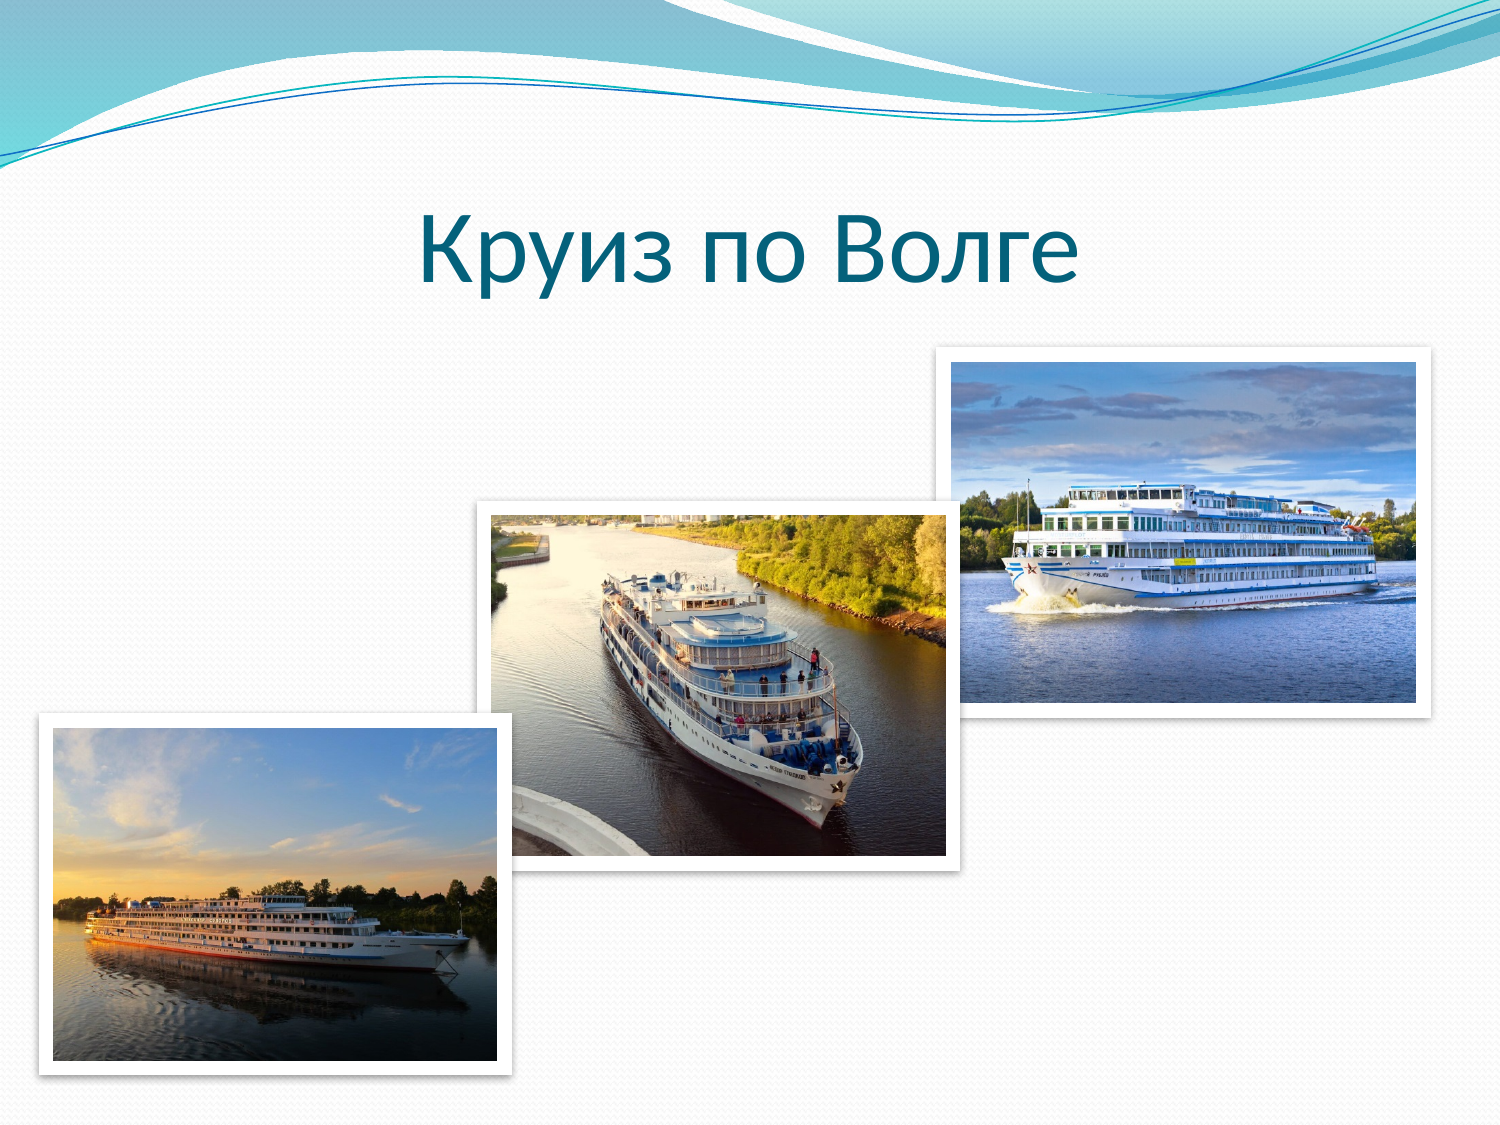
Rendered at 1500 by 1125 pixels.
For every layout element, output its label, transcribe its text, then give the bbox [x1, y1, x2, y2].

picture [950, 361, 1417, 704]
picture [52, 514, 947, 1061]
title Круиз по Волге [75, 115, 1425, 303]
